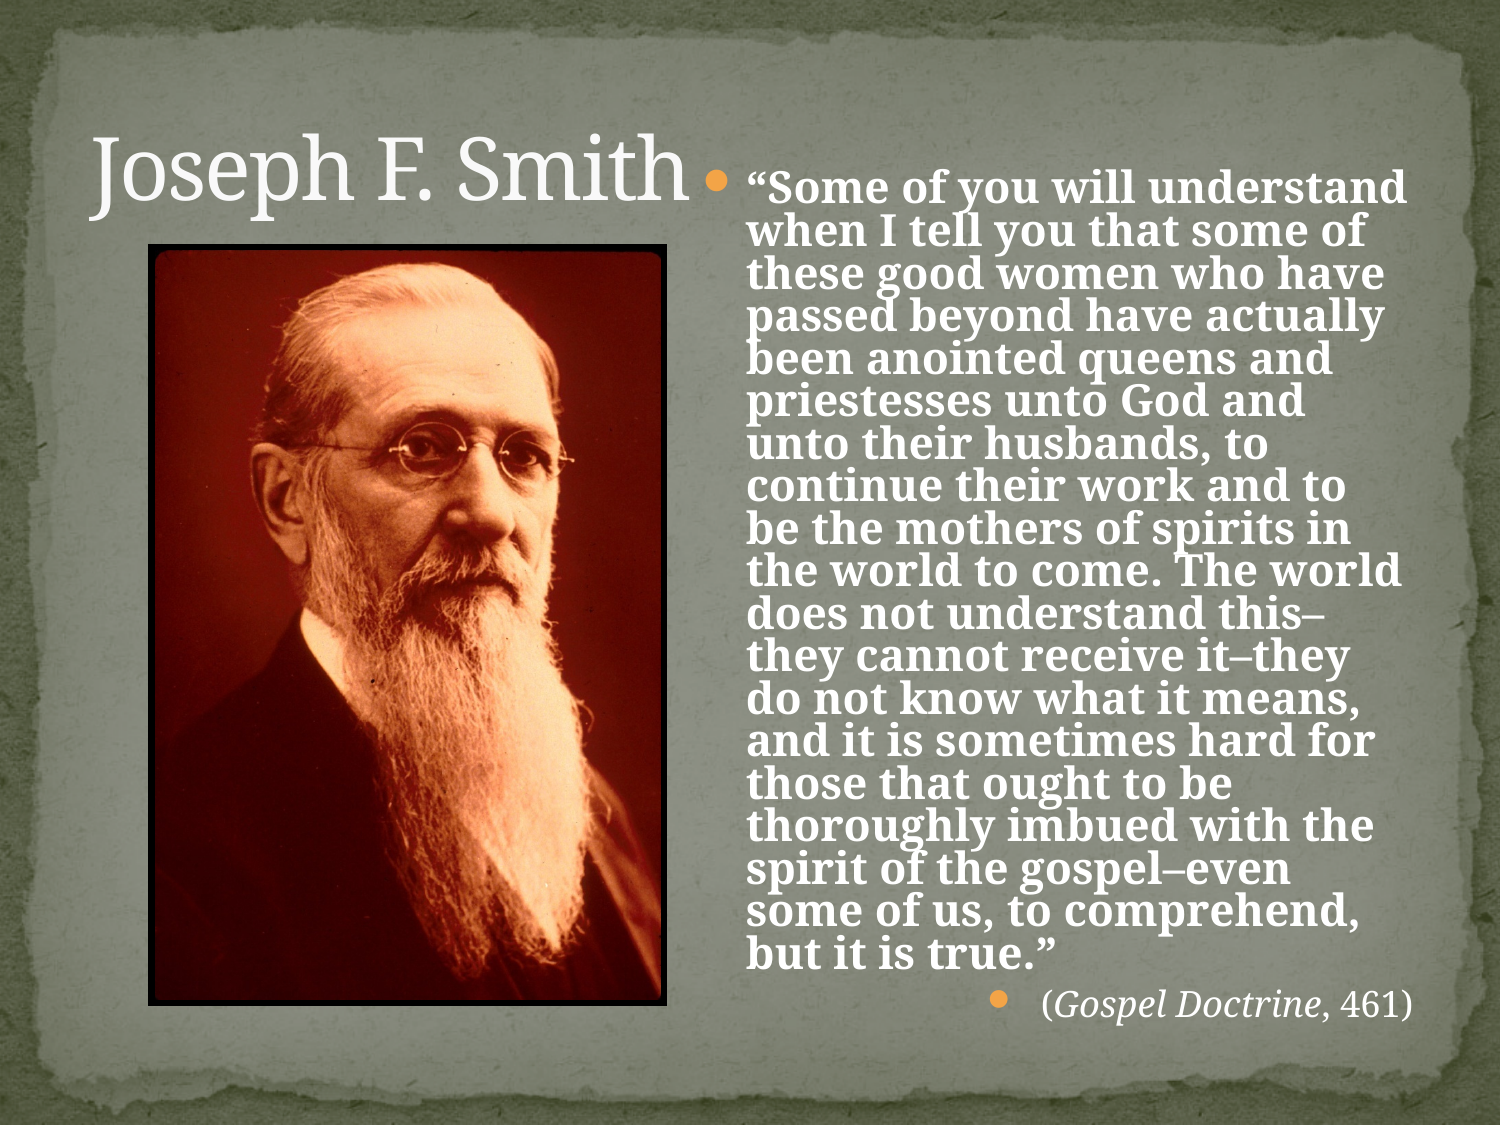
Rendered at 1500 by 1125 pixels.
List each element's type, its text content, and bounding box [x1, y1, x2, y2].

title Joseph F. Smith [74, 62, 1425, 225]
list “Some of you will understand when I tell you that some of these good women who have passed beyond have actually been anointed queens and priestesses unto God and unto their husbands, to continue their work and to be the mothers of spirits in the world to come. The world does not understand this–they cannot receive it–they do not know what it means, and it is sometimes hard for those that ought to be thoroughly imbued with the spirit of the gospel–even some of us, to comprehend, but it is true.” (Gospel Doctrine, 461) [687, 162, 1429, 1076]
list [157, 252, 660, 999]
